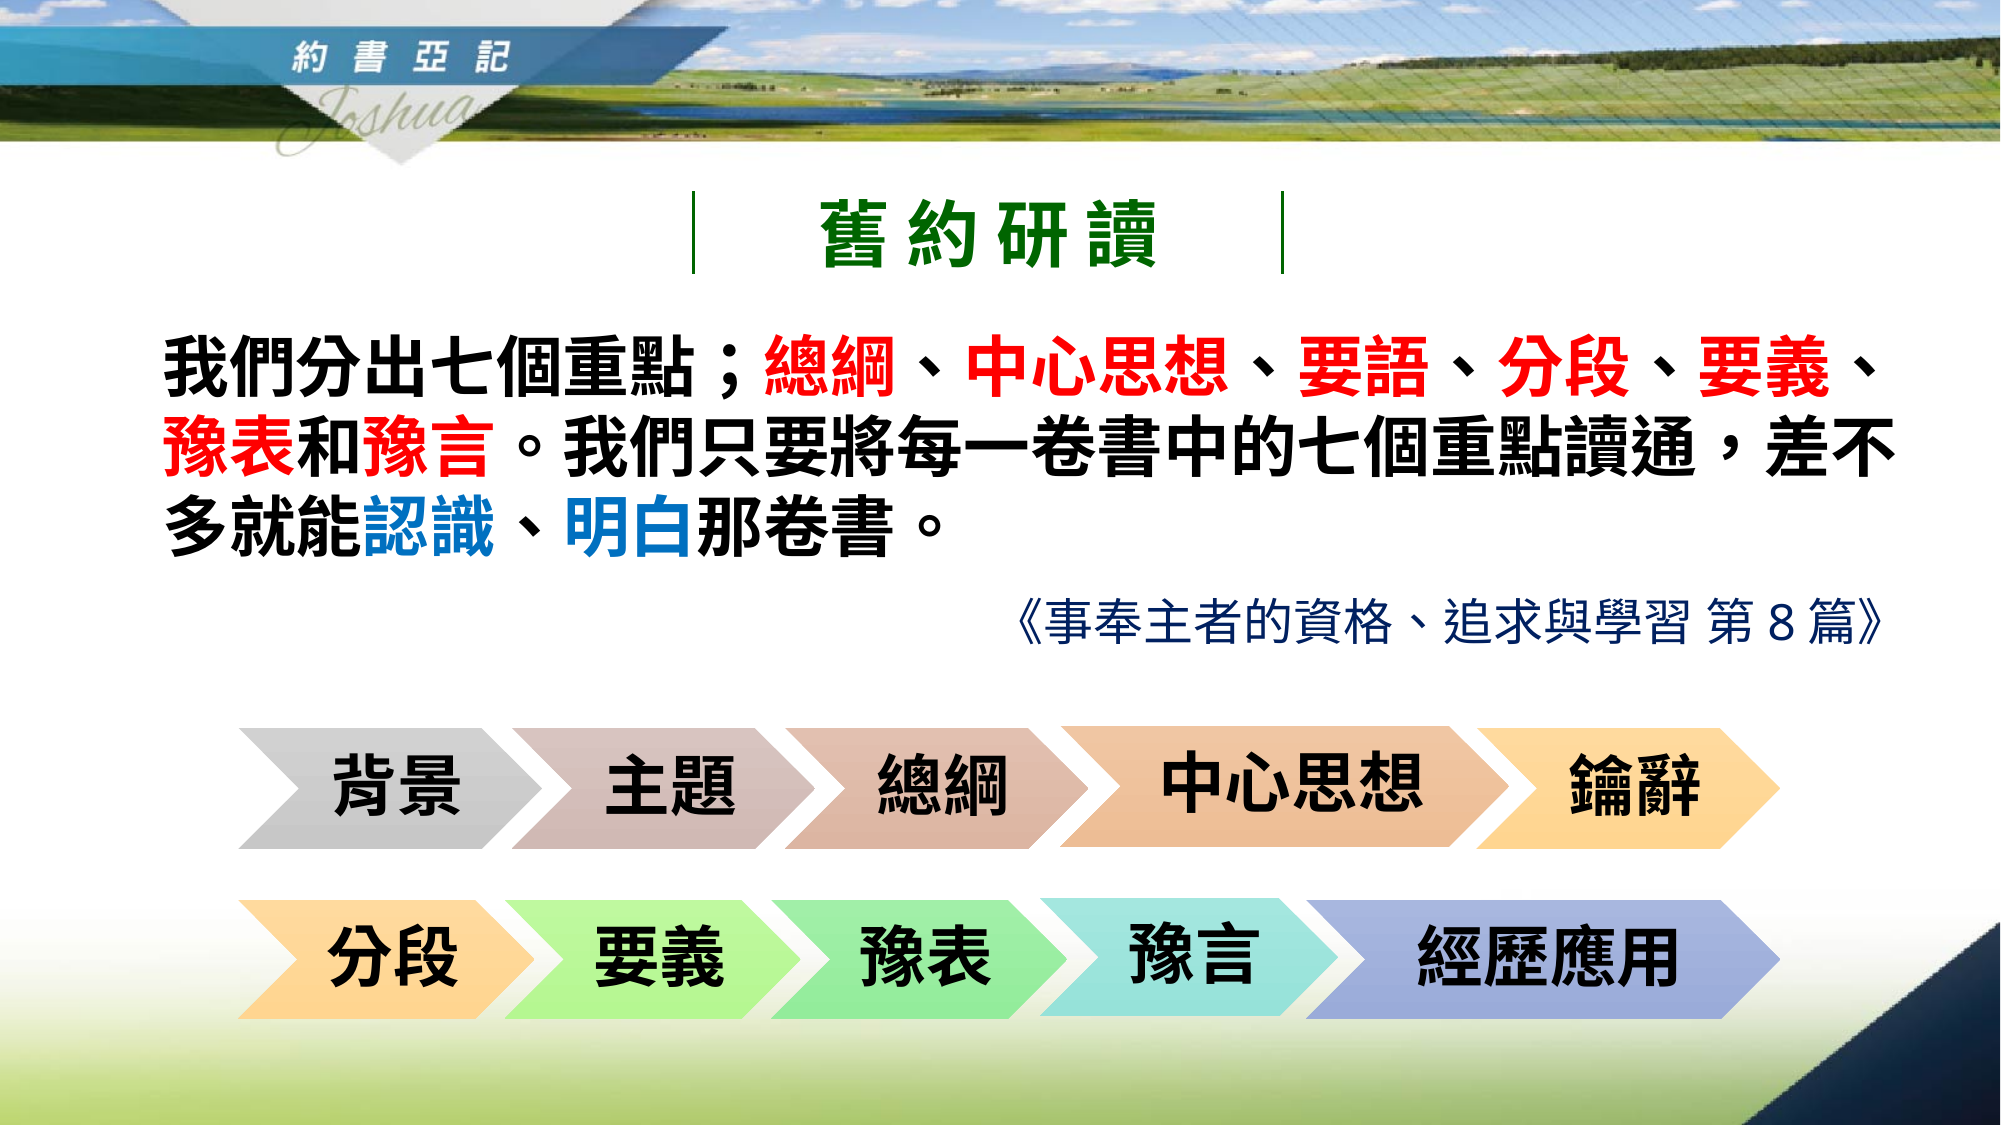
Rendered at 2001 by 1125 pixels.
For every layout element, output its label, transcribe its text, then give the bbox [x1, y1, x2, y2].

text_box 我們分出七個重點；總綱、中心思想、要語、分段、要義、豫表和豫言。我們只要將每一卷書中的七個重點讀通，差不多就能認識、明白那卷書。 《事奉主者的資格、追求與學習 第8篇》 [147, 317, 1923, 658]
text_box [237, 673, 1781, 844]
picture [0, 0, 2001, 1125]
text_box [237, 844, 1781, 1075]
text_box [693, 180, 1283, 285]
